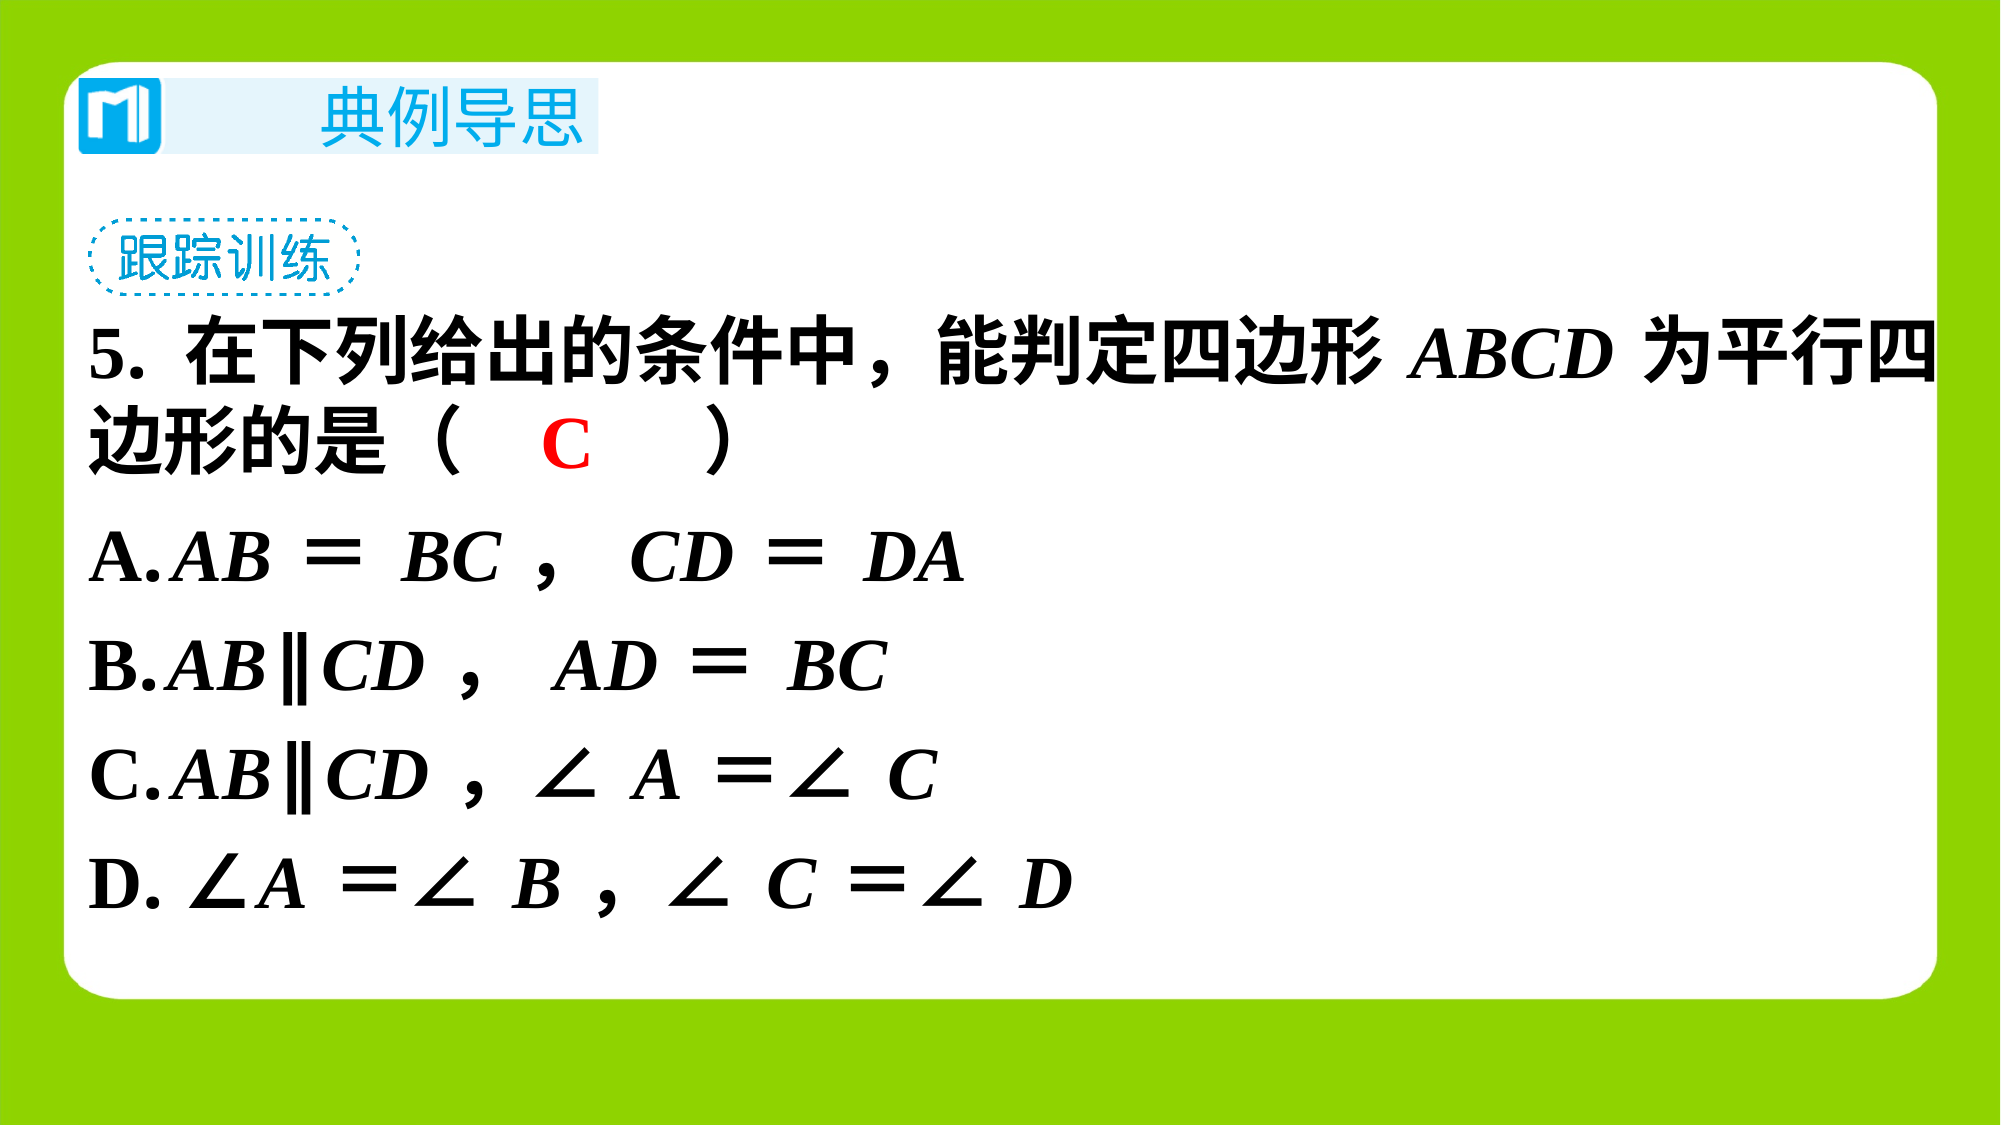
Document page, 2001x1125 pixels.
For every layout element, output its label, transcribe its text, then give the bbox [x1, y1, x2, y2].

table_header A. AB＝BC，CD＝DA [89, 494, 1103, 603]
picture [0, 0, 2001, 1125]
text_box 5. 在下列给出的条件中，能判定四边形ABCD为平行四 边形的是（ C ） [88, 304, 1974, 486]
table_cell D. ∠A＝∠B，∠C＝∠D [89, 821, 1103, 930]
table_cell C. AB∥CD，∠A＝∠C [89, 712, 1103, 821]
table_cell B. AB∥CD，AD＝BC [89, 603, 1103, 712]
text_box C [525, 386, 610, 492]
text_box [88, 211, 363, 289]
